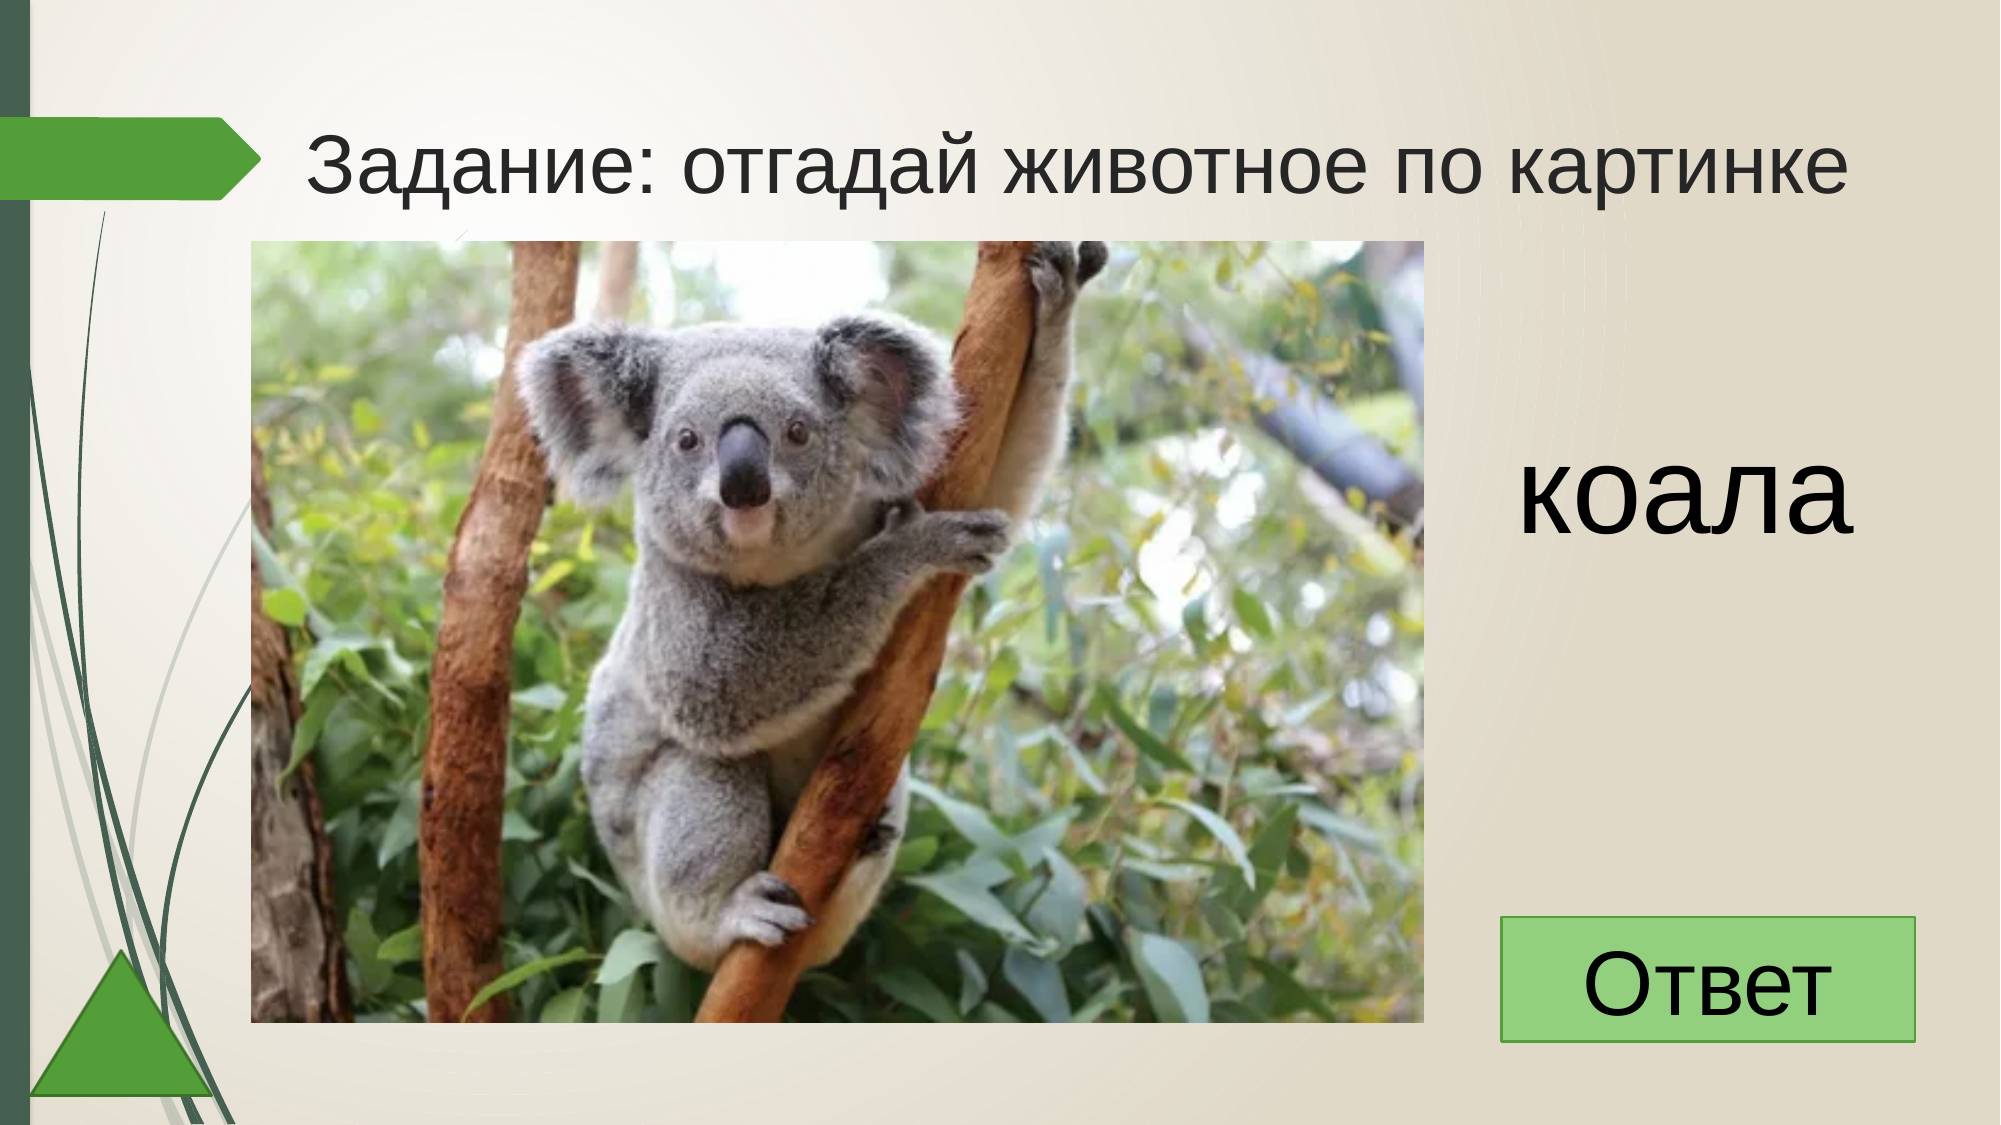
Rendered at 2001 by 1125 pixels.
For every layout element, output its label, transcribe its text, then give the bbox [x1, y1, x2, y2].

title Задание: отгадай животное по картинке [290, 102, 1888, 313]
picture [29, 948, 213, 1097]
text_box коала [1501, 401, 1934, 567]
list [251, 240, 1425, 1023]
text_box Ответ [1500, 916, 1916, 1043]
